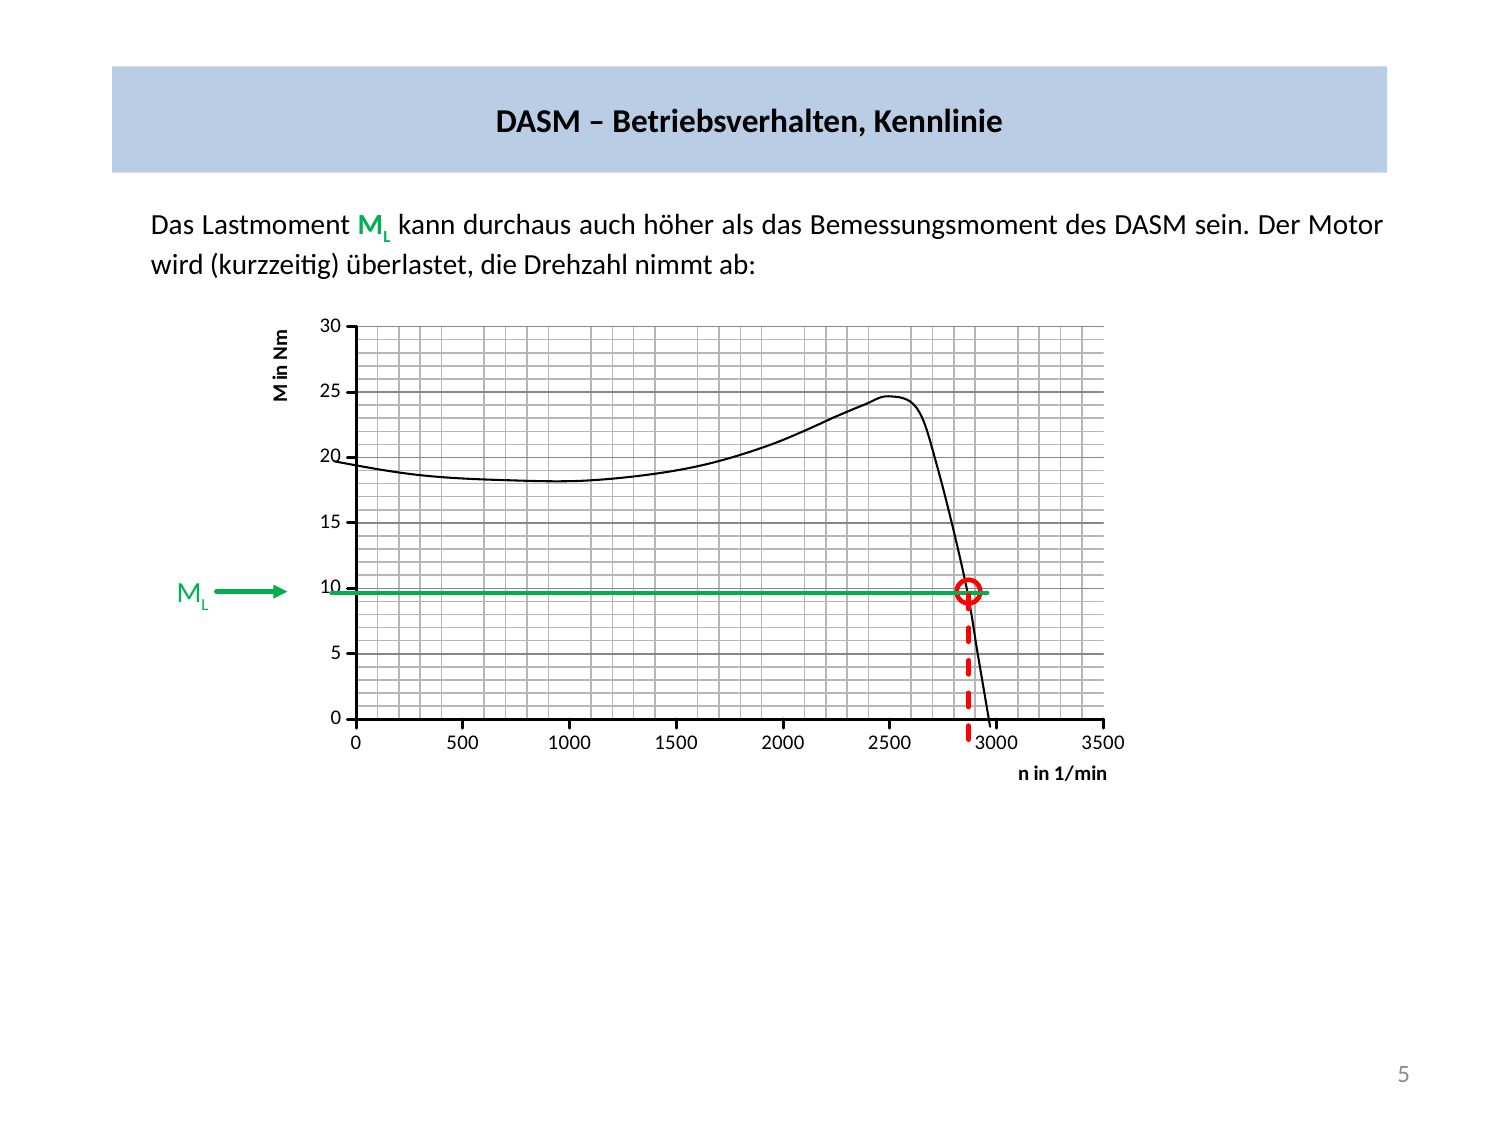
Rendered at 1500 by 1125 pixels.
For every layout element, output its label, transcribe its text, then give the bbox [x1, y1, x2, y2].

title DASM – Betriebsverhalten, Kennlinie [112, 66, 1388, 173]
chart [241, 305, 1144, 823]
text_box ML [161, 566, 236, 621]
subtitle Das Lastmoment ML kann durchaus auch höher als das Bemessungsmoment des DASM sein. Der Motor wird (kurzzeitig) überlastet, die Drehzahl nimmt ab: [135, 198, 1400, 927]
slide_number 5 [1074, 1042, 1425, 1103]
